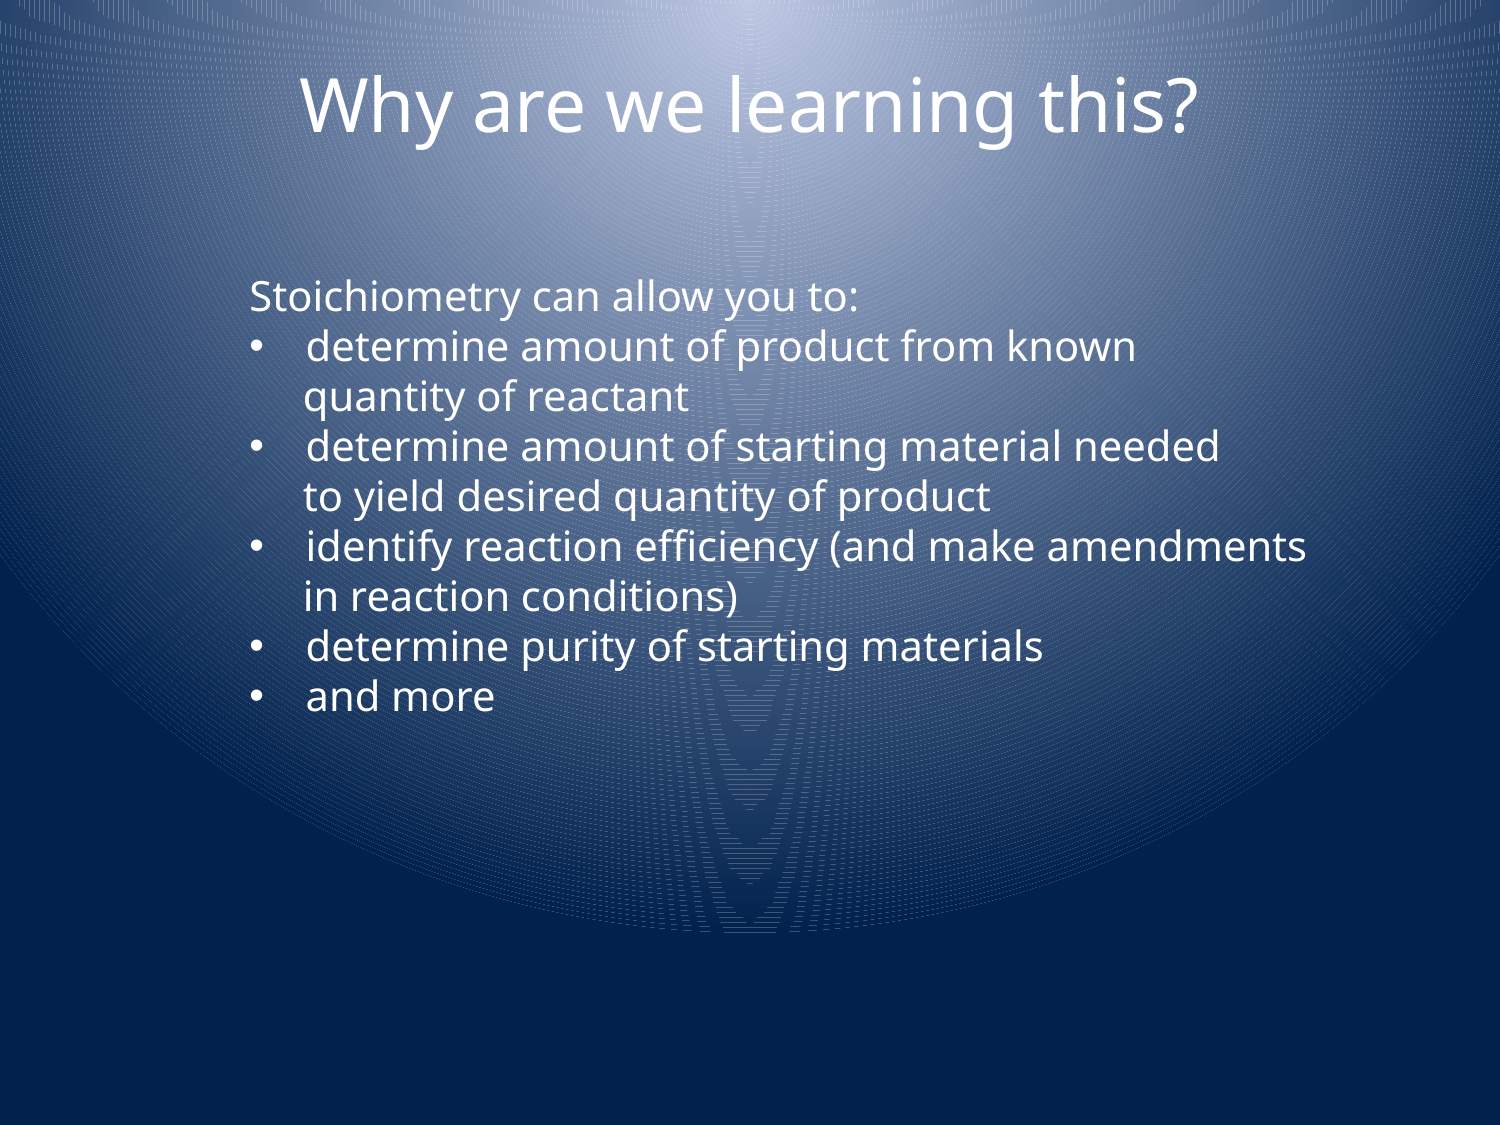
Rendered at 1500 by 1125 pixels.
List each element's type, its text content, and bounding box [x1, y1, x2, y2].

text_box Why are we learning this? [284, 49, 1215, 155]
text_box Stoichiometry can allow you to: determine amount of product from known quantity of reactant determine amount of starting material needed to yield desired quantity of product identify reaction efficiency (and make amendments in reaction conditions) determine purity of starting materials and more [234, 262, 1333, 728]
